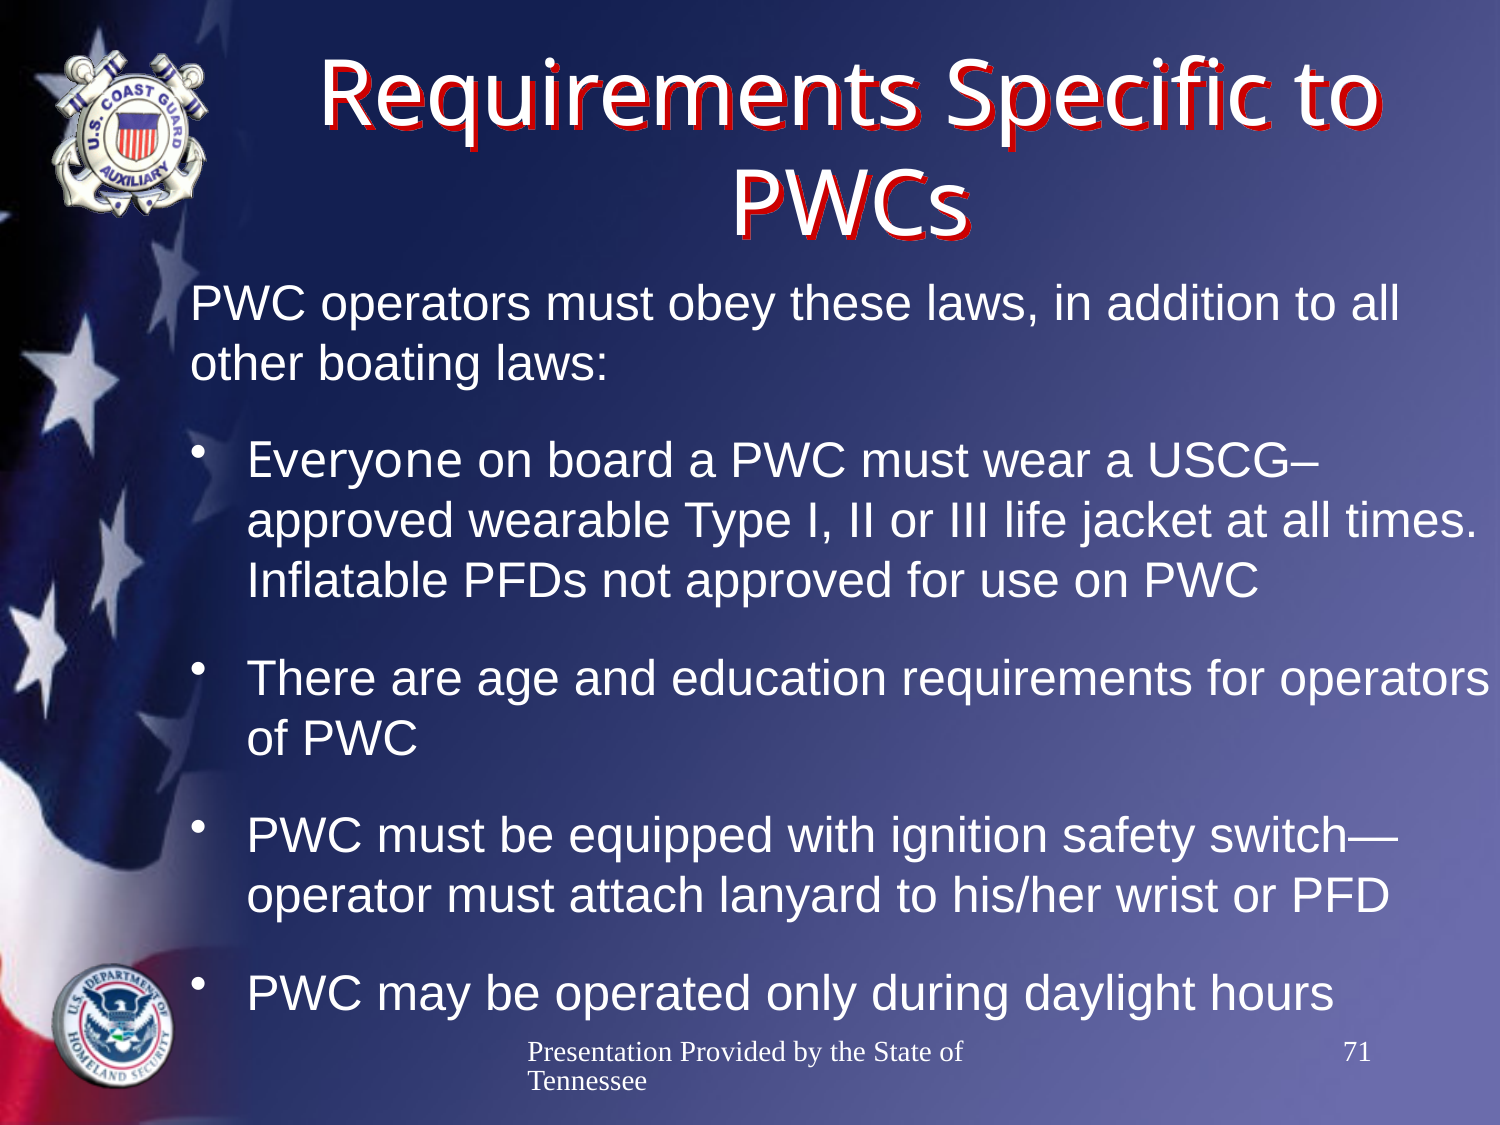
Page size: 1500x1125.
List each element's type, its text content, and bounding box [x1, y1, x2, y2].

picture [0, 0, 1500, 1125]
list PWC operators must obey these laws, in addition to all other boating laws: Everyone on board a PWC must wear a USCG–approved wearable Type I, II or III life jacket at all times. Inflatable PFDs not approved for use on PWC There are age and education requirements for operators of PWC PWC must be equipped with ignition safety switch—operator must attach lanyard to his/her wrist or PFD PWC may be operated only during daylight hours [174, 262, 1500, 1125]
title Requirements Specific to PWCs [212, 50, 1488, 238]
footer Presentation Provided by the State of Tennessee [512, 1025, 988, 1100]
slide_number 71 [1074, 1025, 1388, 1100]
